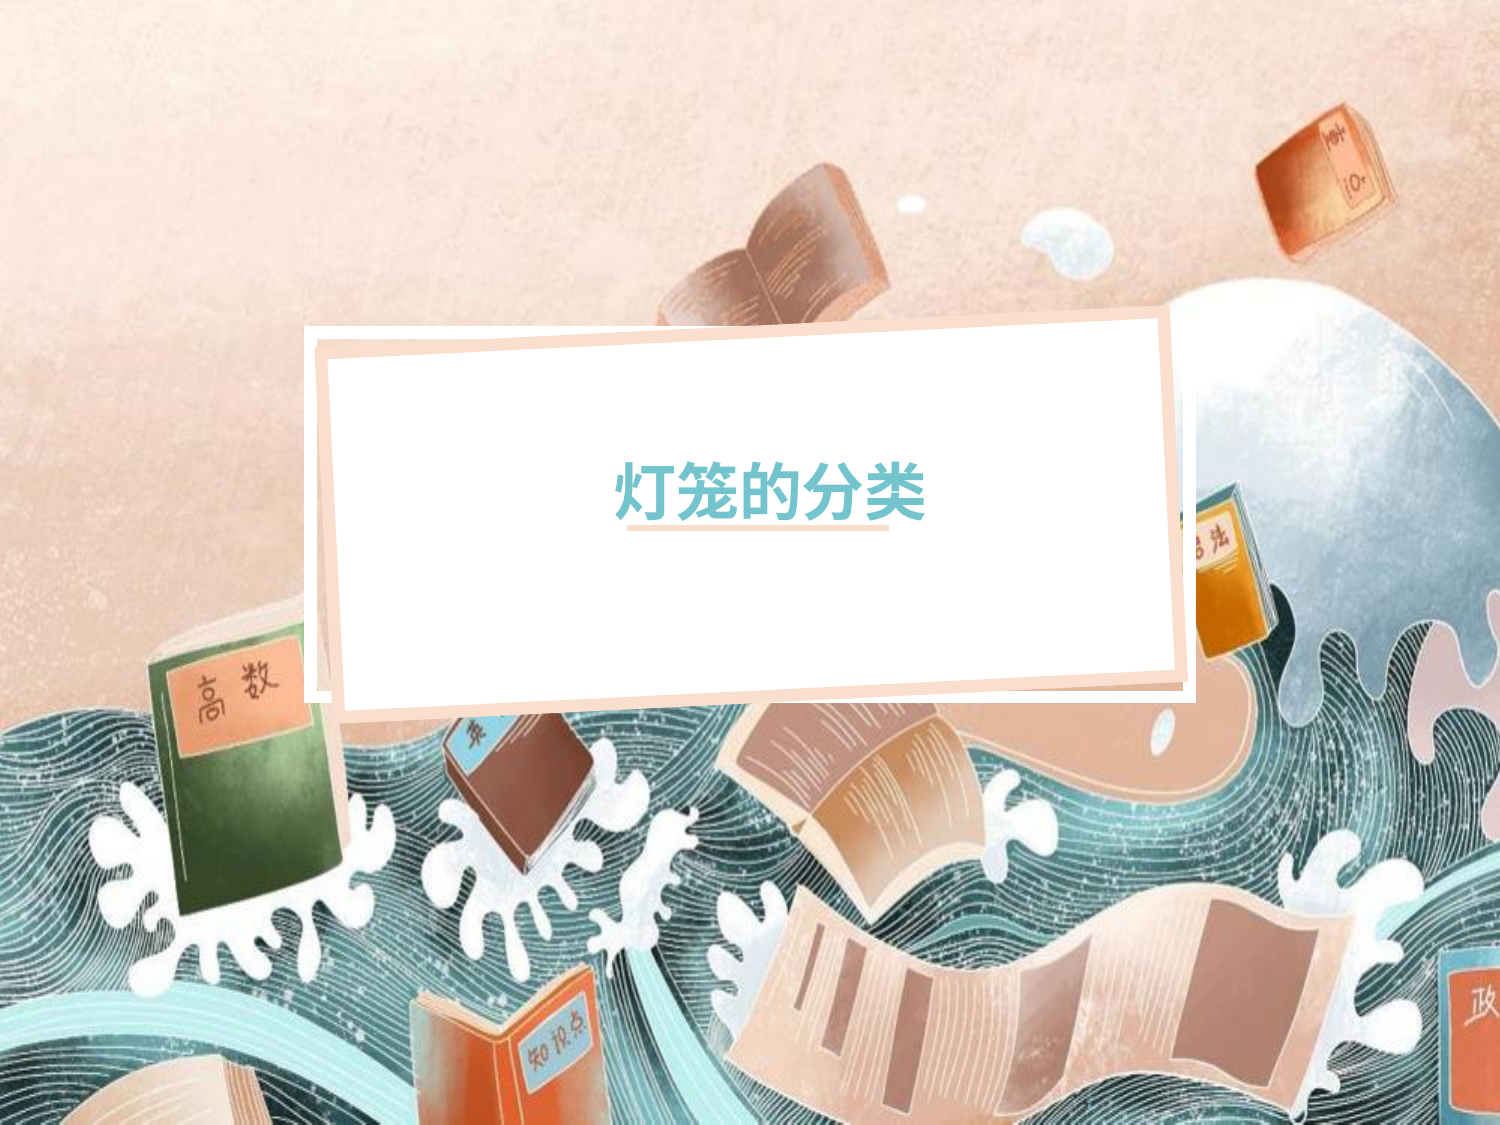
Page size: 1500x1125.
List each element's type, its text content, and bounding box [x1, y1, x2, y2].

title 灯笼的分类 [496, 445, 1045, 537]
picture [0, 0, 1500, 1125]
